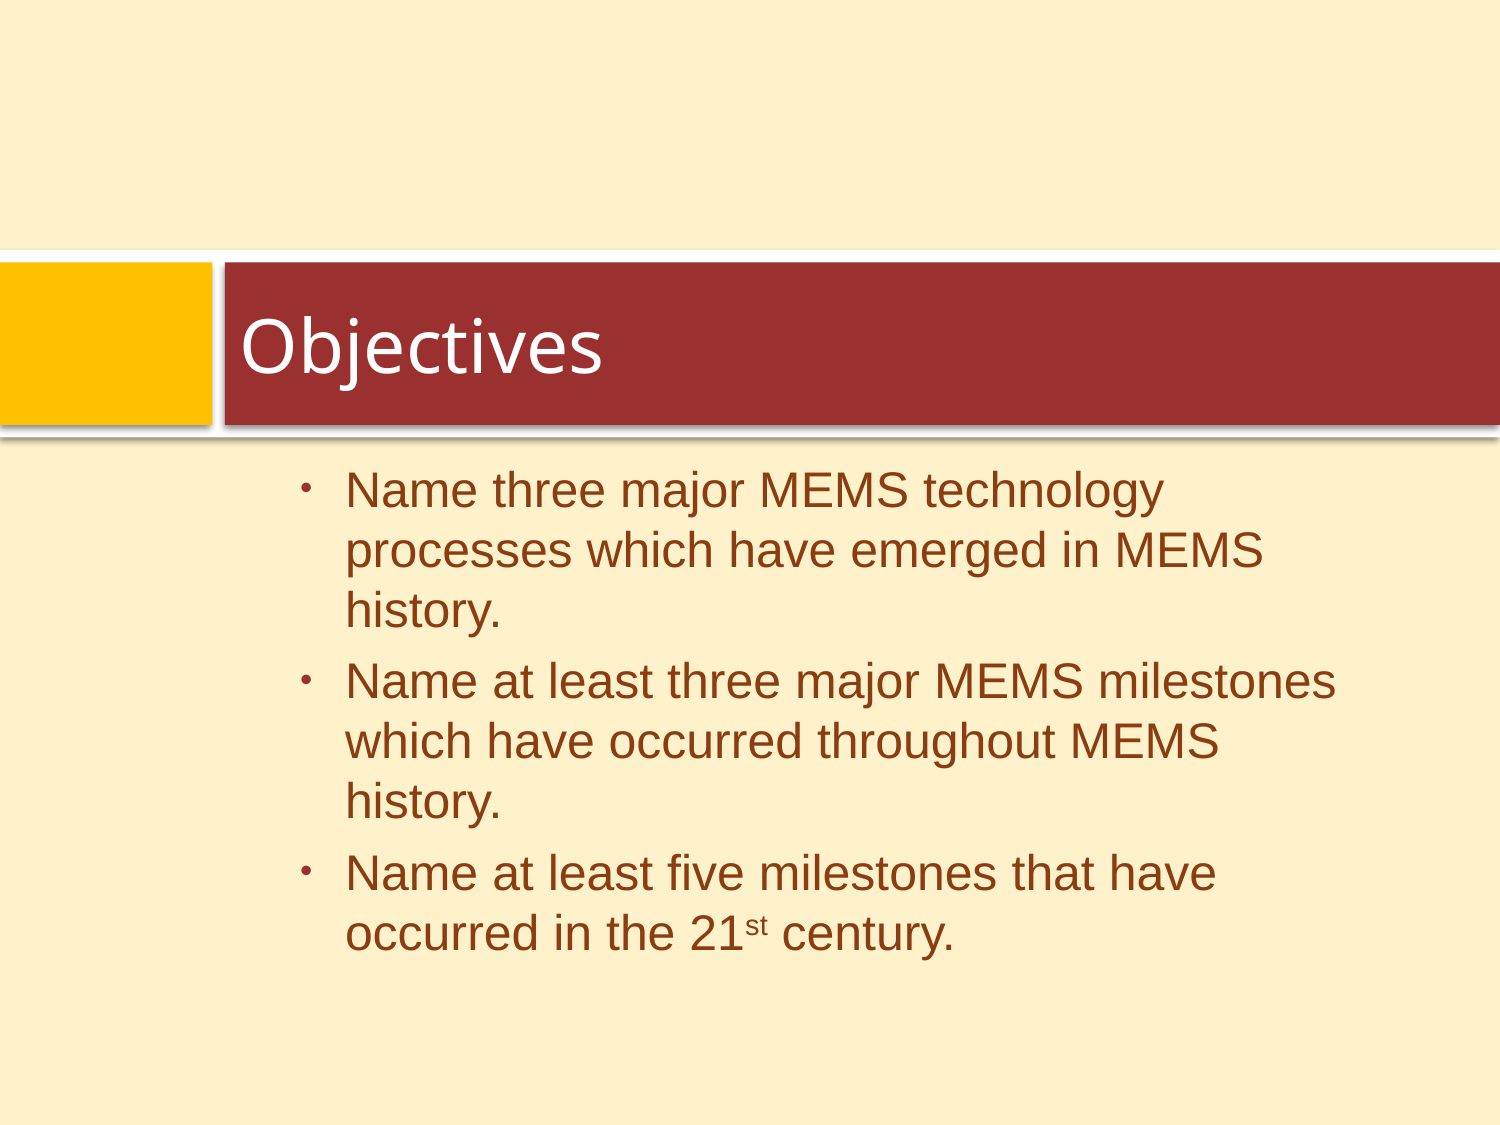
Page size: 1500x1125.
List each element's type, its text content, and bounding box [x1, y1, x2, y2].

title Objectives [225, 262, 1475, 425]
list Name three major MEMS technology processes which have emerged in MEMS history. Name at least three major MEMS milestones which have occurred throughout MEMS history. Name at least five milestones that have occurred in the 21st century. [224, 449, 1394, 1004]
